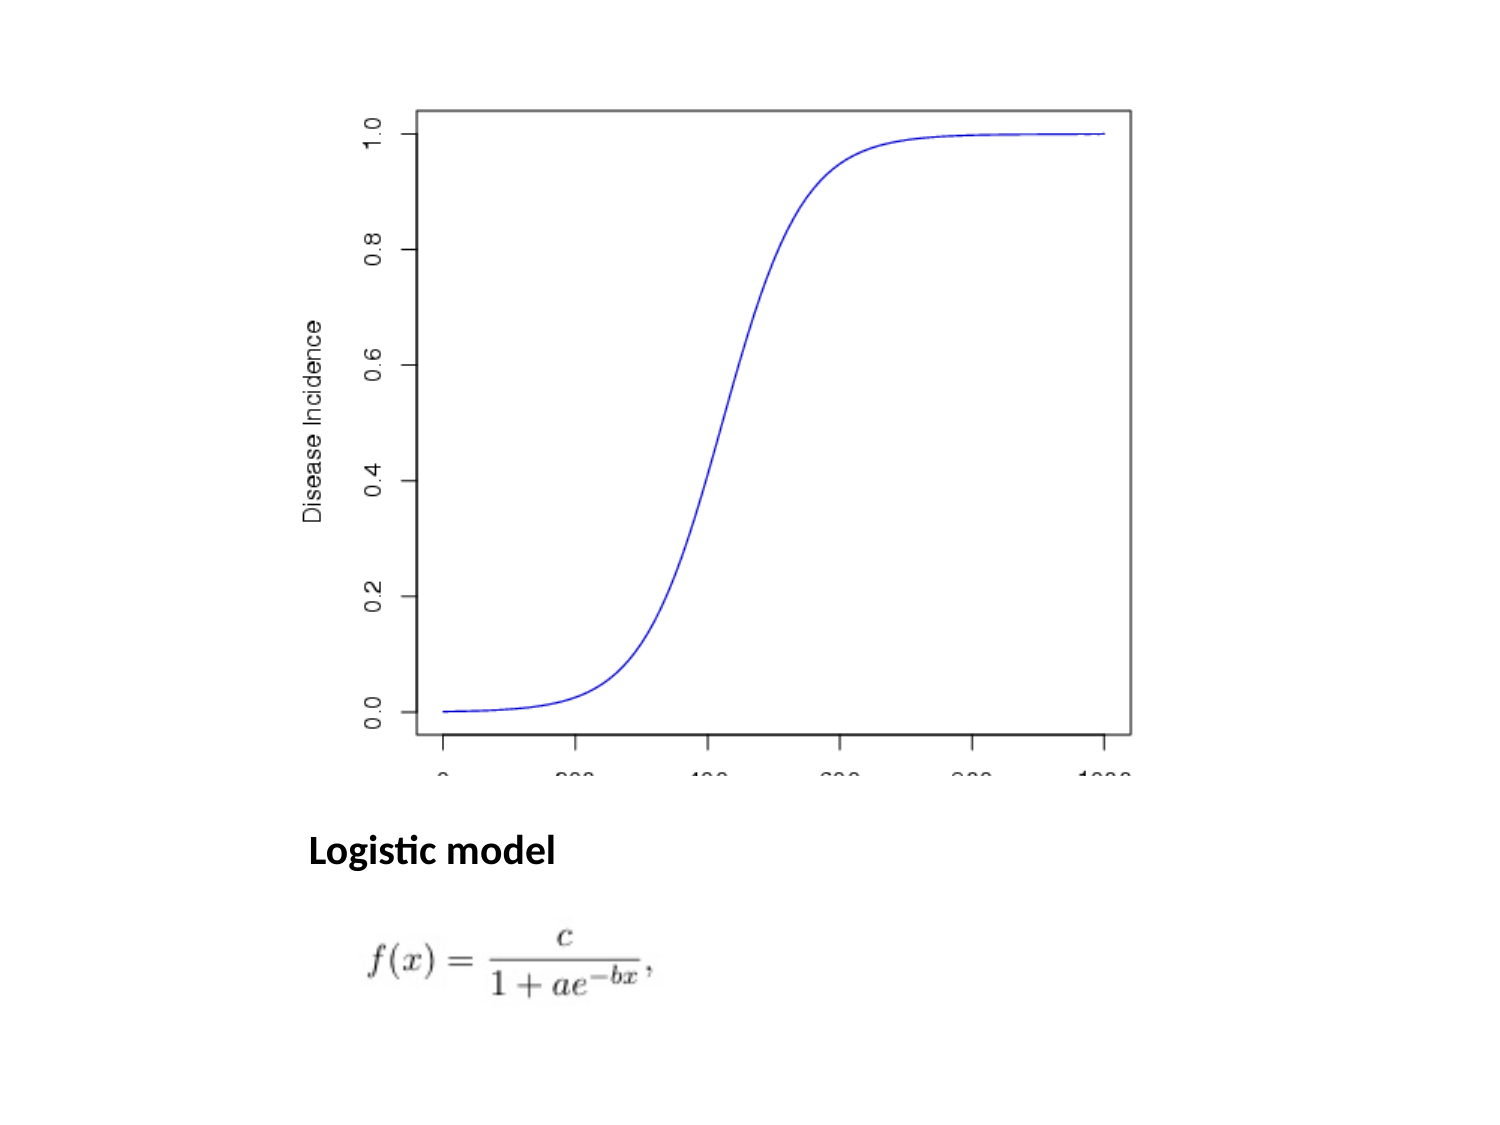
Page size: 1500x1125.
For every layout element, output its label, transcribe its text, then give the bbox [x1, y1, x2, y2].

title Logistic model [294, 787, 1194, 881]
picture [324, 899, 676, 1027]
picture [293, 100, 1195, 776]
